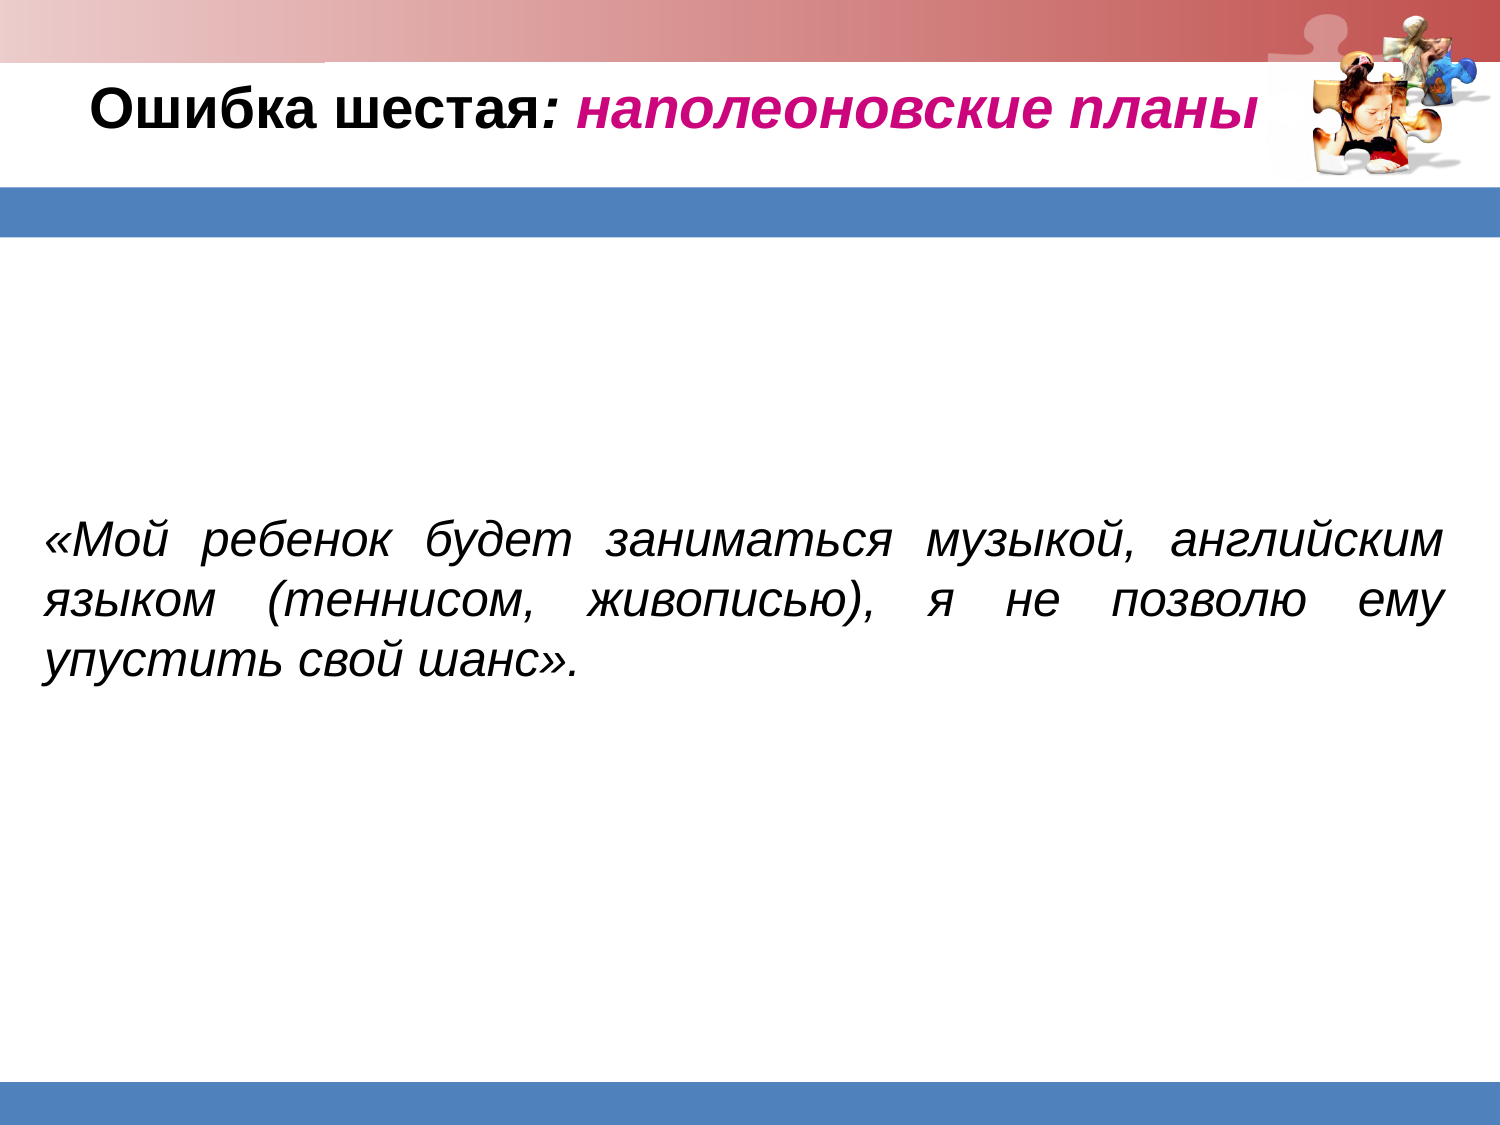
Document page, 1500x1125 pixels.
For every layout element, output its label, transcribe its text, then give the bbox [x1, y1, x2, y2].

text_box «Мой ребенок будет заниматься музыкой, английским языком (теннисом, живописью), я не позволю ему упустить свой шанс». [29, 498, 1459, 694]
text_box Ошибка шестая: наnолеоновские nланы [75, 62, 1425, 185]
text_box [0, 1082, 1500, 1125]
picture [1265, 12, 1493, 185]
